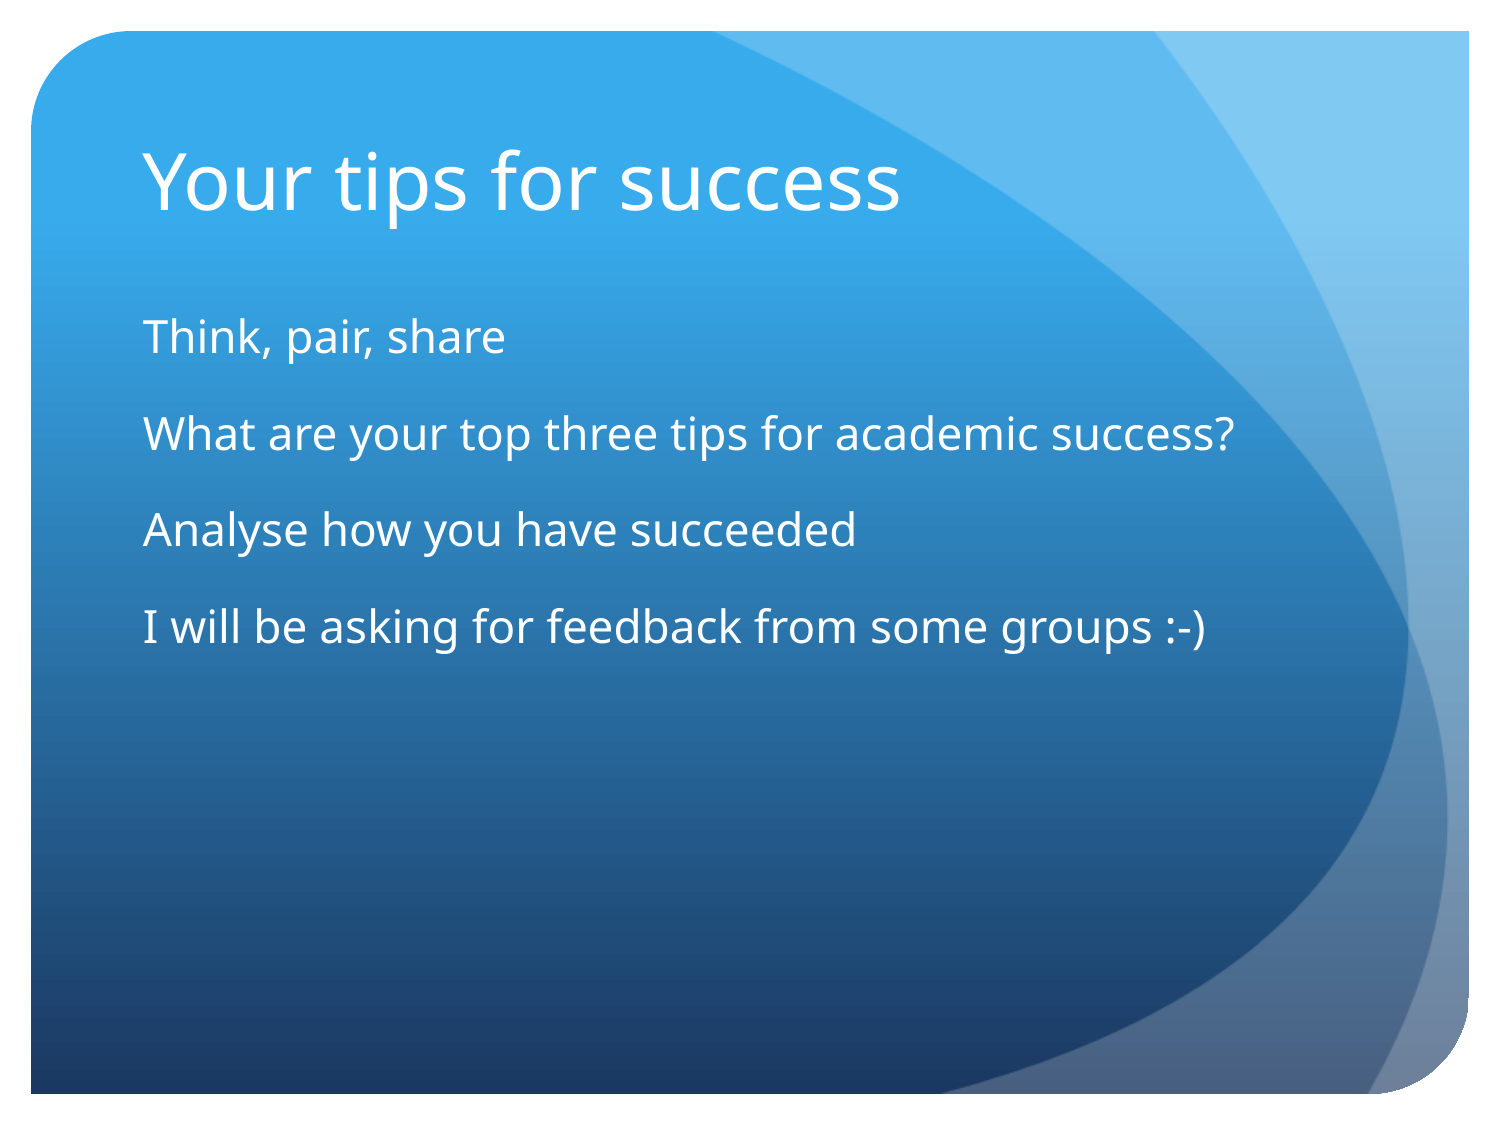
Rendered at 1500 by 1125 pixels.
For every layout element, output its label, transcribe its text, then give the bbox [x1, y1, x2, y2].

picture [24, 30, 1473, 1094]
list Think, pair, share What are your top three tips for academic success? Analyse how you have succeeded I will be asking for feedback from some groups :-) [127, 299, 1372, 991]
title Your tips for success [127, 62, 1372, 234]
